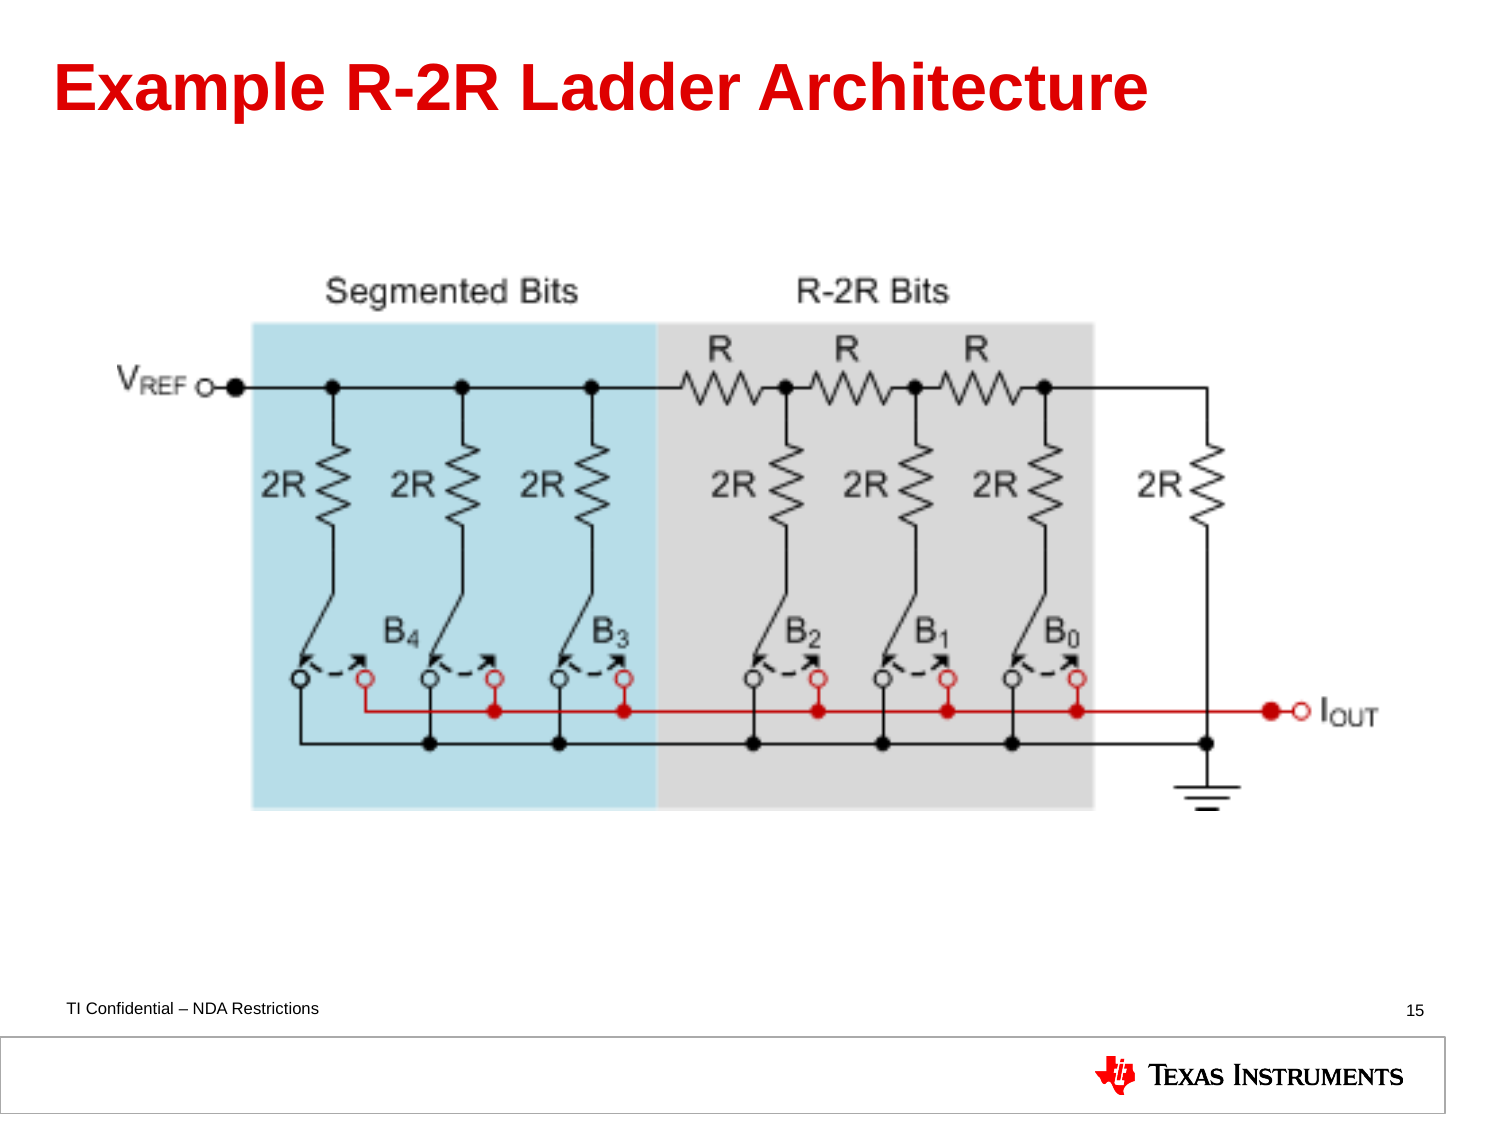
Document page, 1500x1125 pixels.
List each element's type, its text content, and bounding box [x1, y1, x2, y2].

title Example R-2R Ladder Architecture [37, 23, 1426, 158]
picture [117, 266, 1383, 812]
picture [1095, 1056, 1403, 1095]
slide_number 15 [1089, 992, 1440, 1027]
